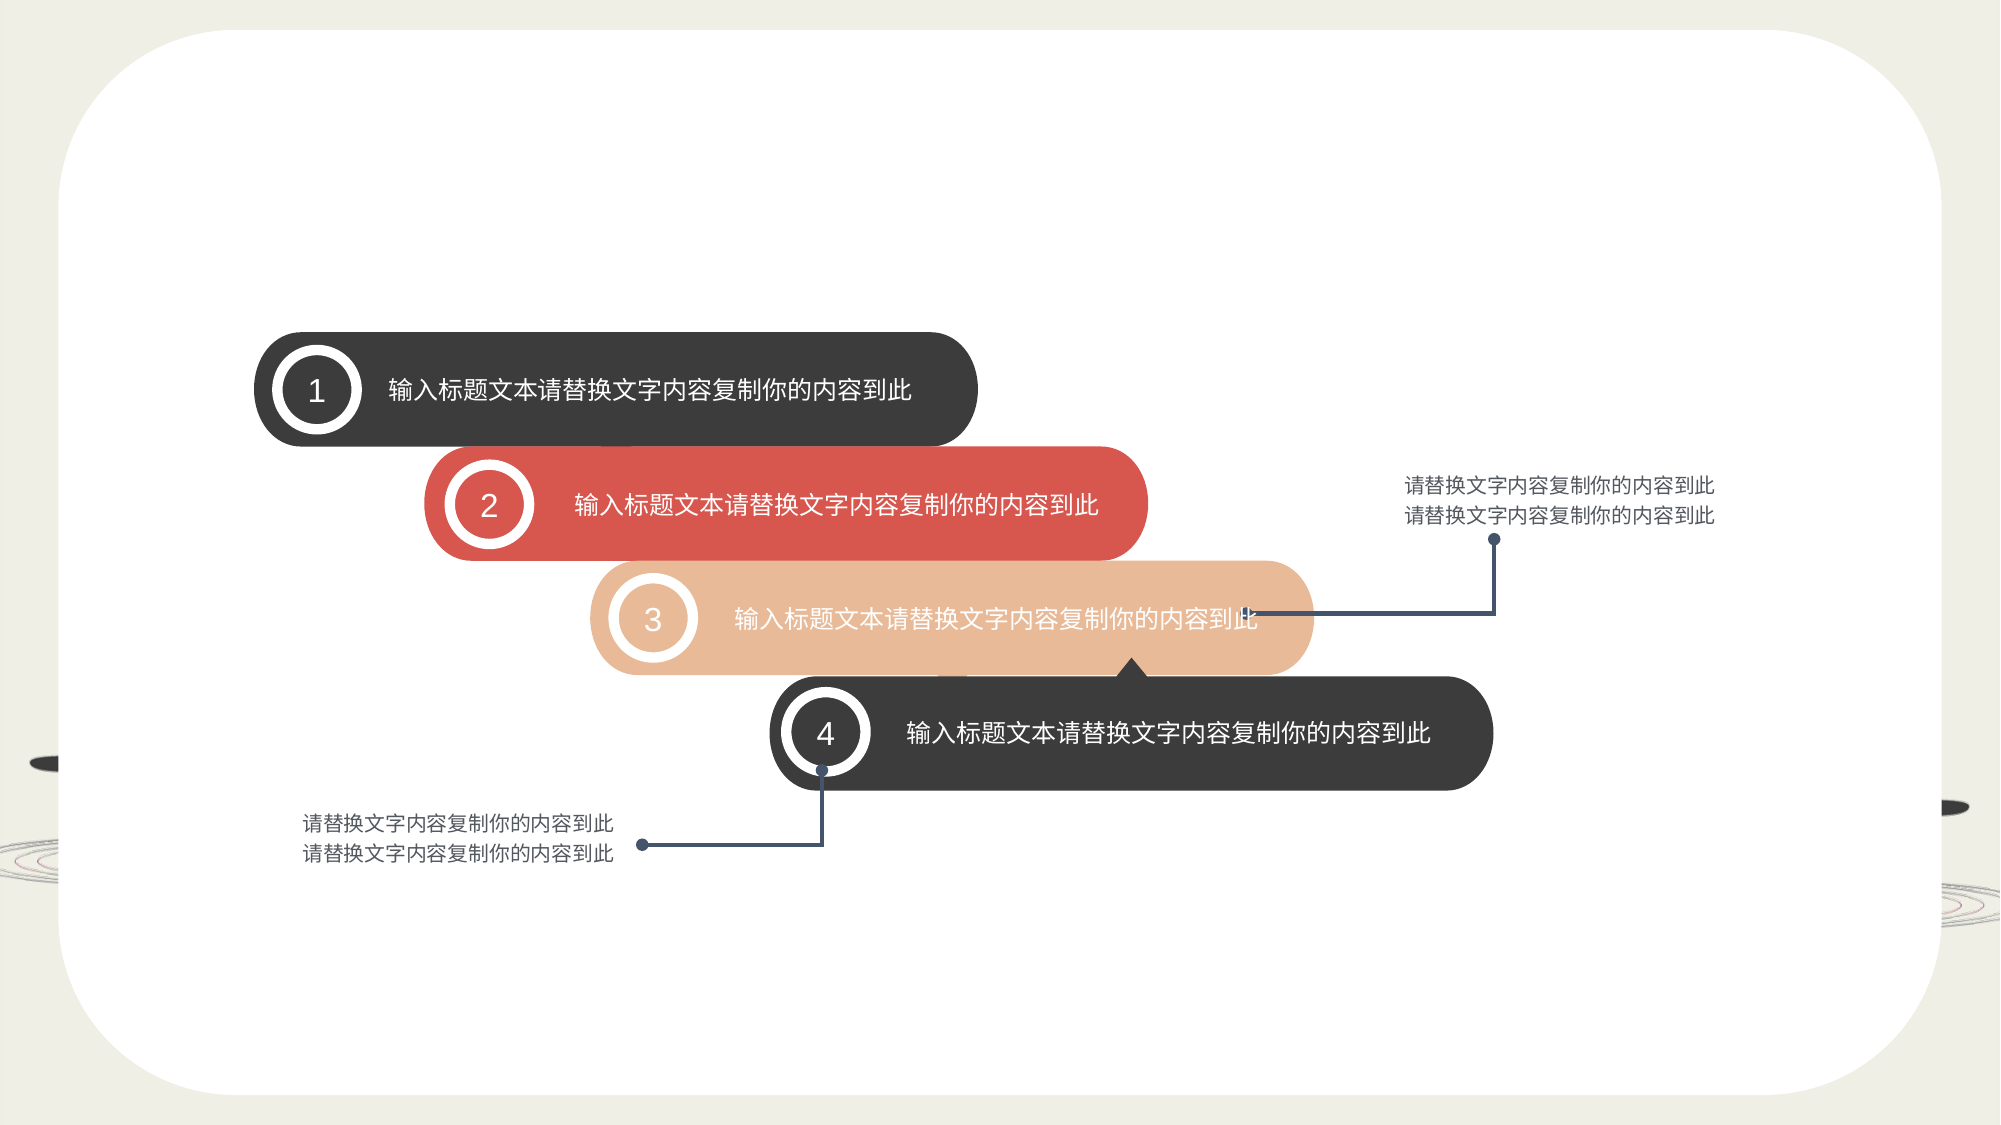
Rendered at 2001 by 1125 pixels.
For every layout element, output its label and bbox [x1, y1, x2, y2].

picture [0, 0, 2000, 1125]
text_box [590, 468, 1799, 694]
text_box [424, 446, 1149, 580]
text_box [253, 332, 978, 465]
text_box [201, 657, 1494, 867]
